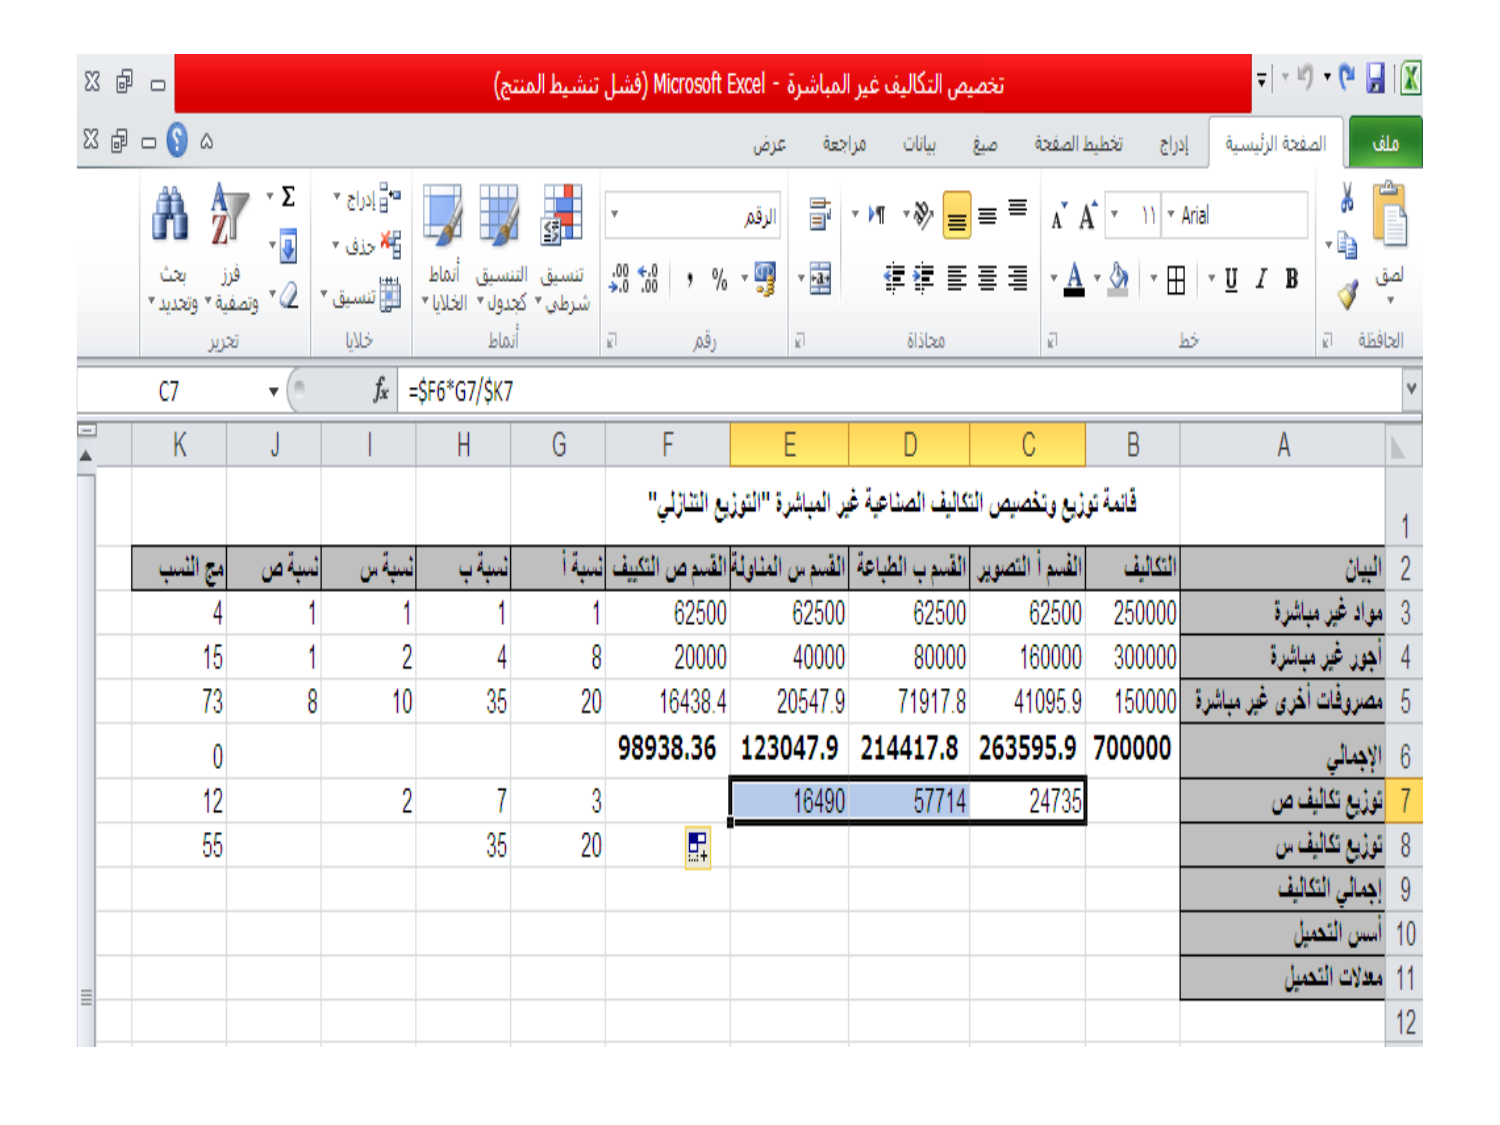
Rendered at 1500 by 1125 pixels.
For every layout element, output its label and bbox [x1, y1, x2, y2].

picture [76, 54, 1424, 1047]
